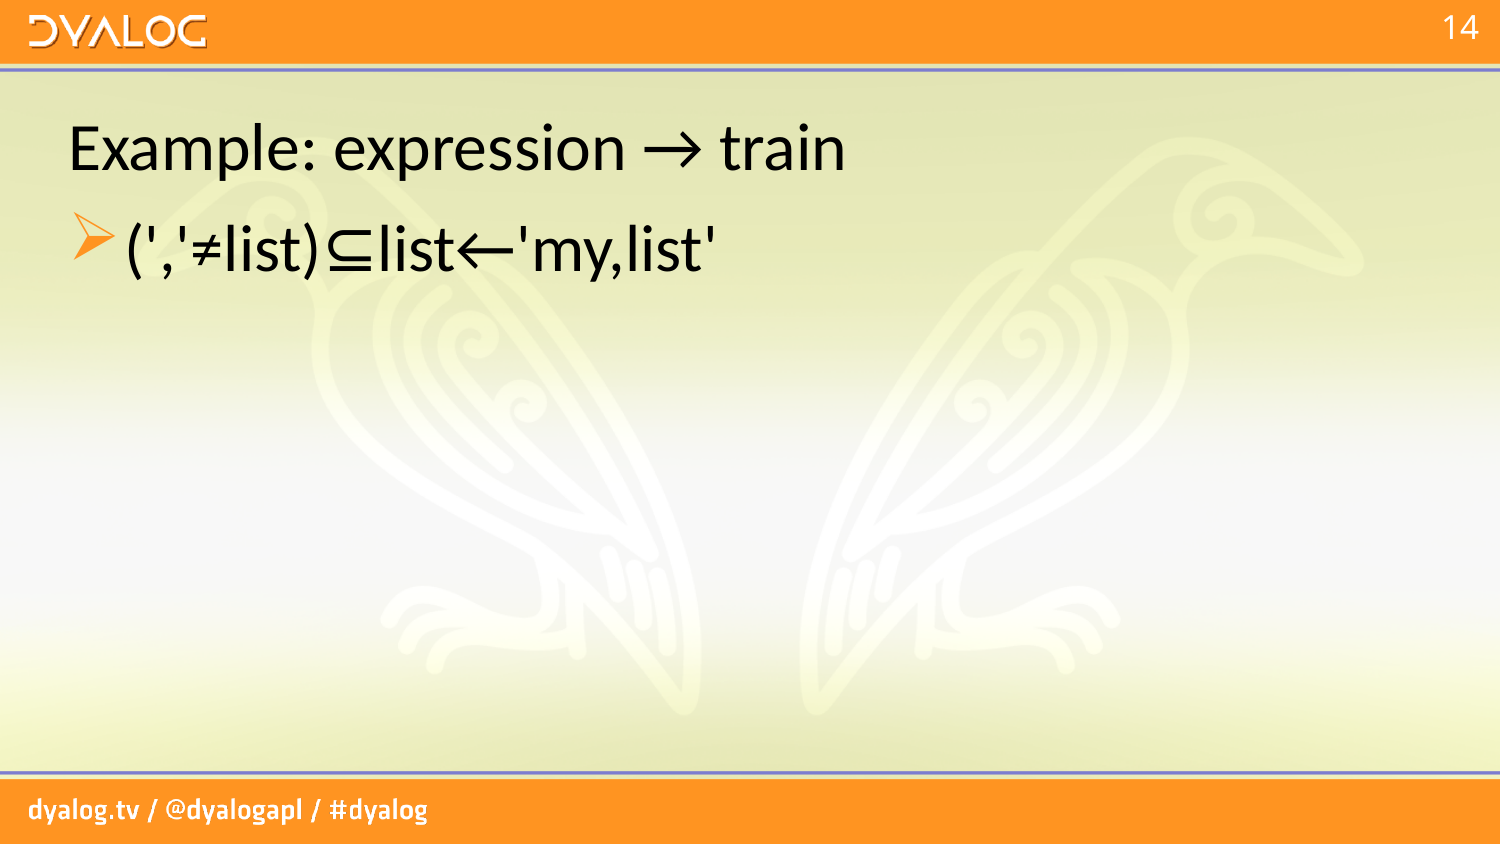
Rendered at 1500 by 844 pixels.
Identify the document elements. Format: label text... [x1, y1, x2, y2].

title Example: expression → train [53, 94, 1425, 192]
picture [0, 0, 1500, 844]
list (','≠list)⊆list←'my,list' [53, 196, 1425, 754]
